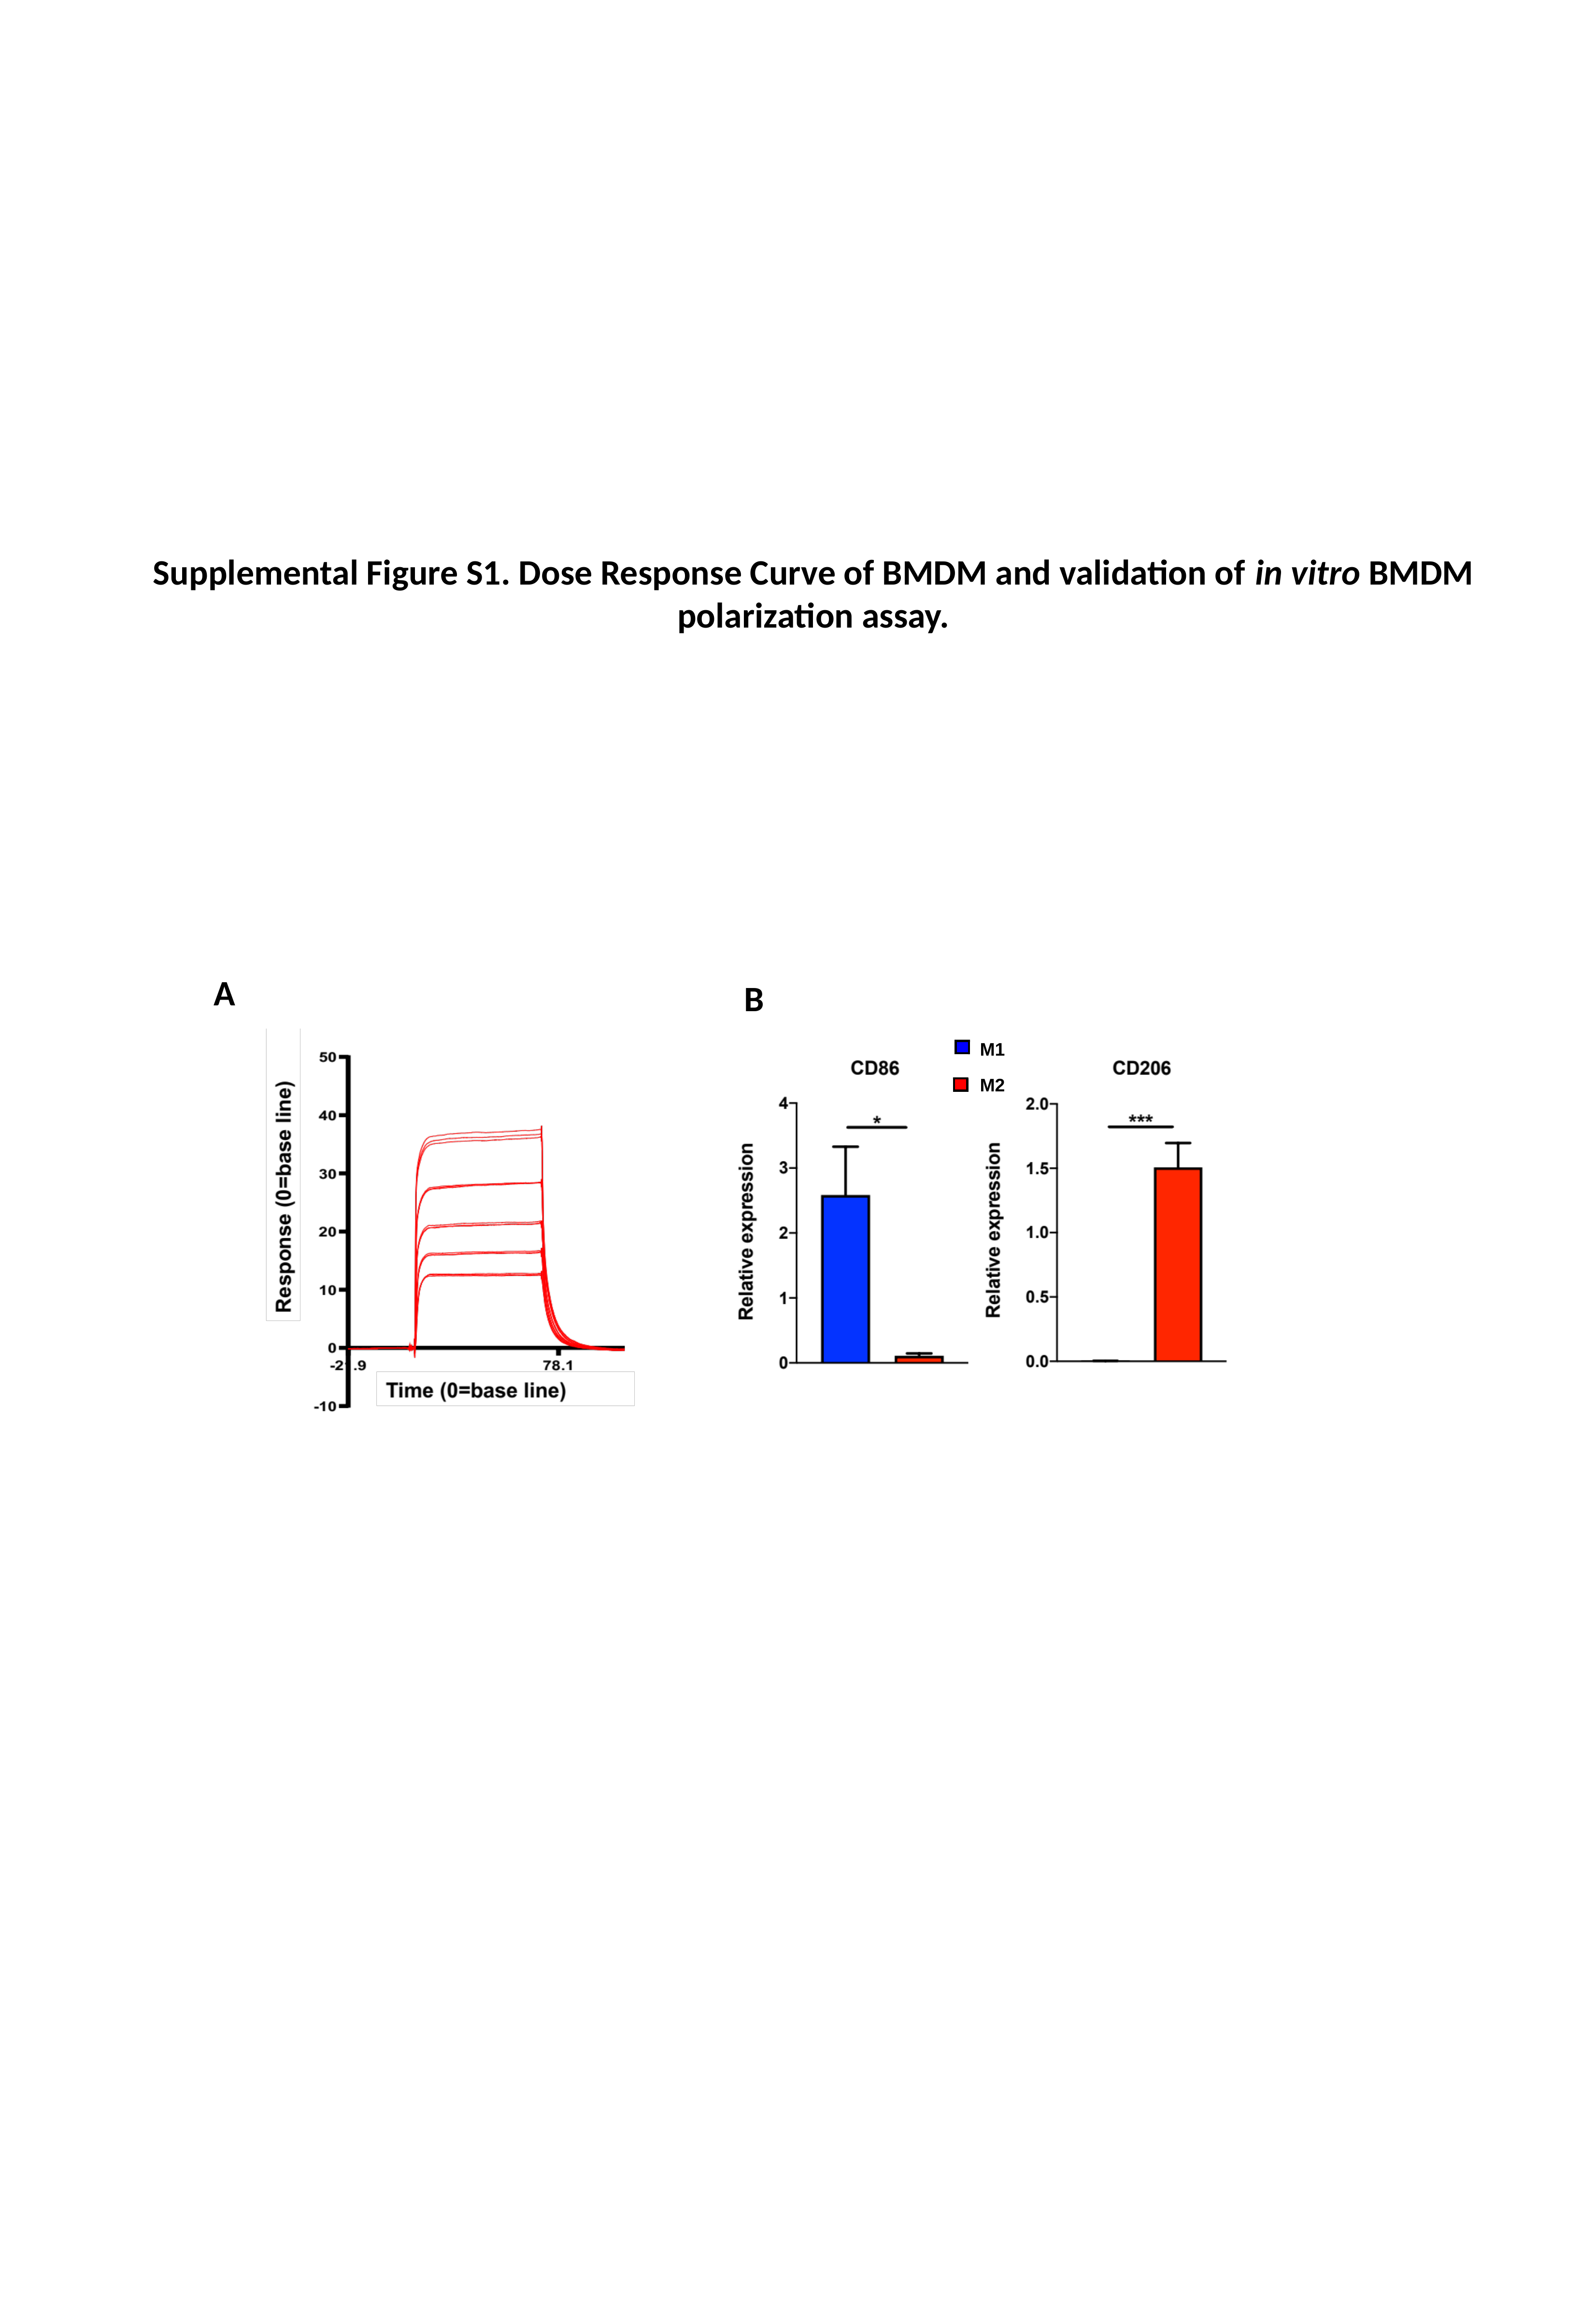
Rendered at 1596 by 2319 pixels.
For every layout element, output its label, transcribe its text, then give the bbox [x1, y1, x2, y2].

text_box Supplemental Figure S1. Dose Response Curve of BMDM and validation of in vitro BMDM polarization assay. [58, 545, 1569, 639]
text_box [206, 966, 1259, 1414]
